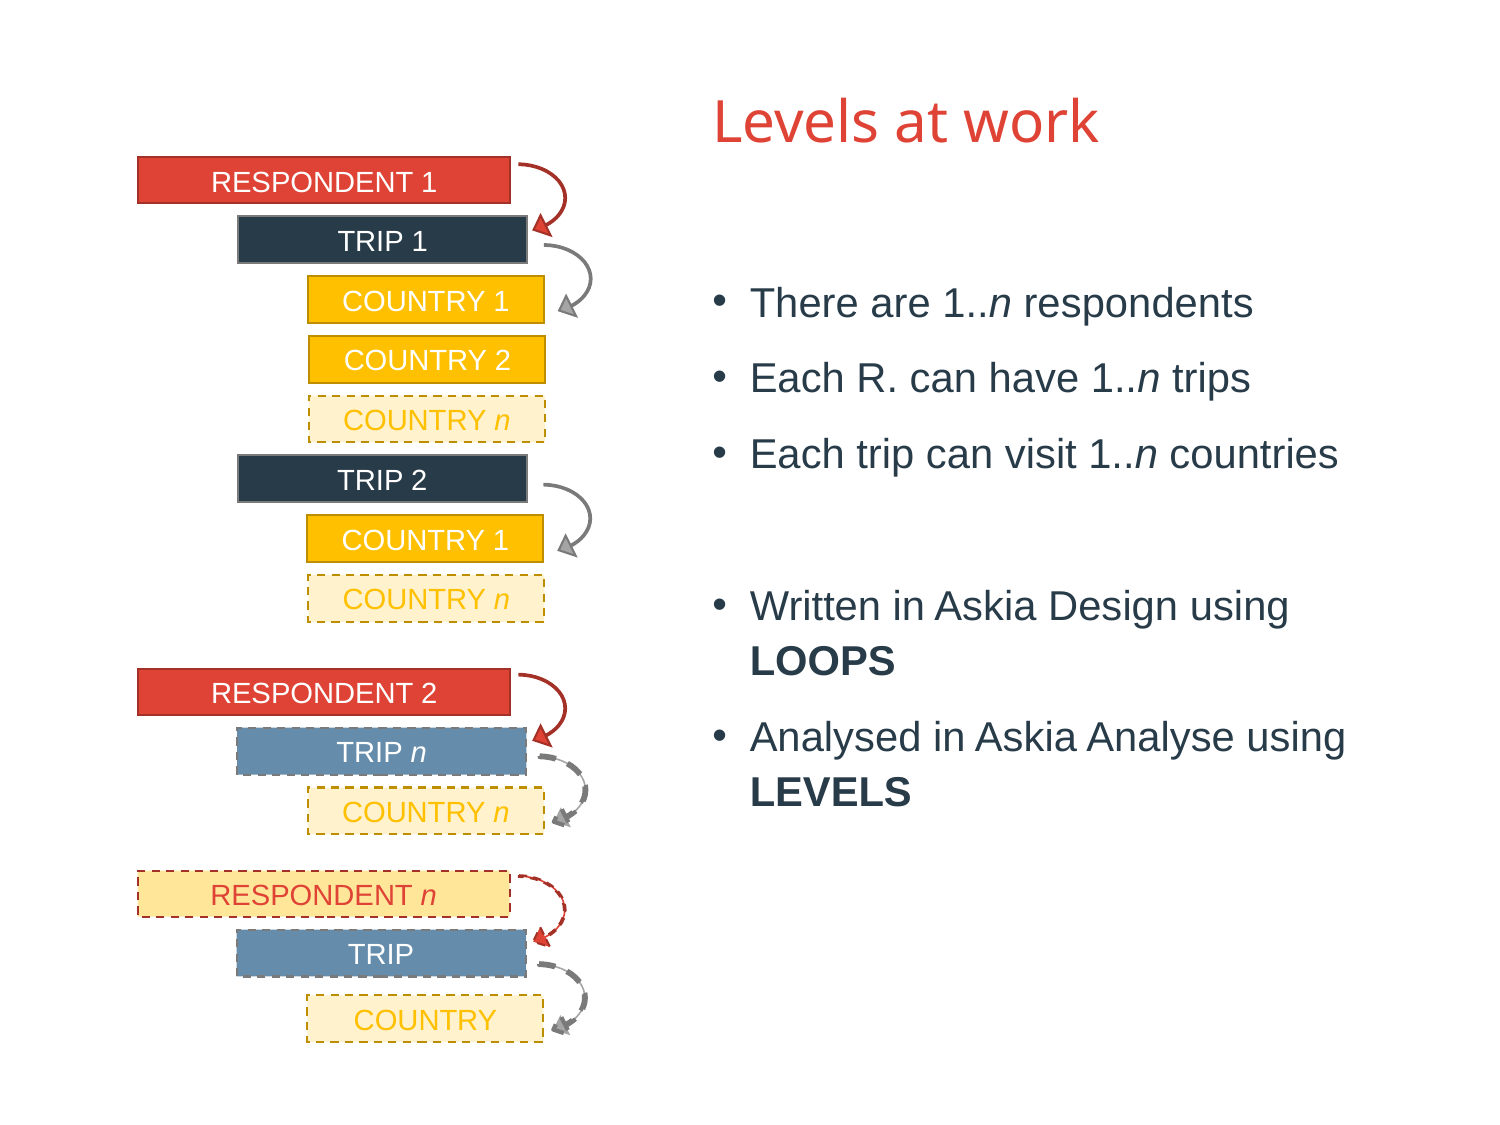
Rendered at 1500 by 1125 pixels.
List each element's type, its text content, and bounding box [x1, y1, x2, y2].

text_box country 1 [307, 275, 545, 324]
text_box country n [308, 395, 546, 443]
text_box country 1 [306, 514, 544, 563]
text_box [518, 162, 568, 238]
text_box country n [307, 574, 545, 623]
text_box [138, 663, 597, 836]
text_box country 2 [308, 335, 546, 384]
text_box [543, 243, 593, 318]
text_box [543, 482, 593, 558]
text_box respondent 1 [137, 156, 511, 204]
title Levels at work [697, 60, 1370, 187]
text_box trip 2 [237, 454, 528, 503]
text_box trip 1 [237, 215, 528, 264]
list There are 1..n respondents Each R. can have 1..n trips Each trip can visit 1..n countries Written in Askia Design using LOOPS Analysed in Askia Analyse using LEVELS [697, 262, 1370, 1007]
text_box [137, 864, 597, 1043]
